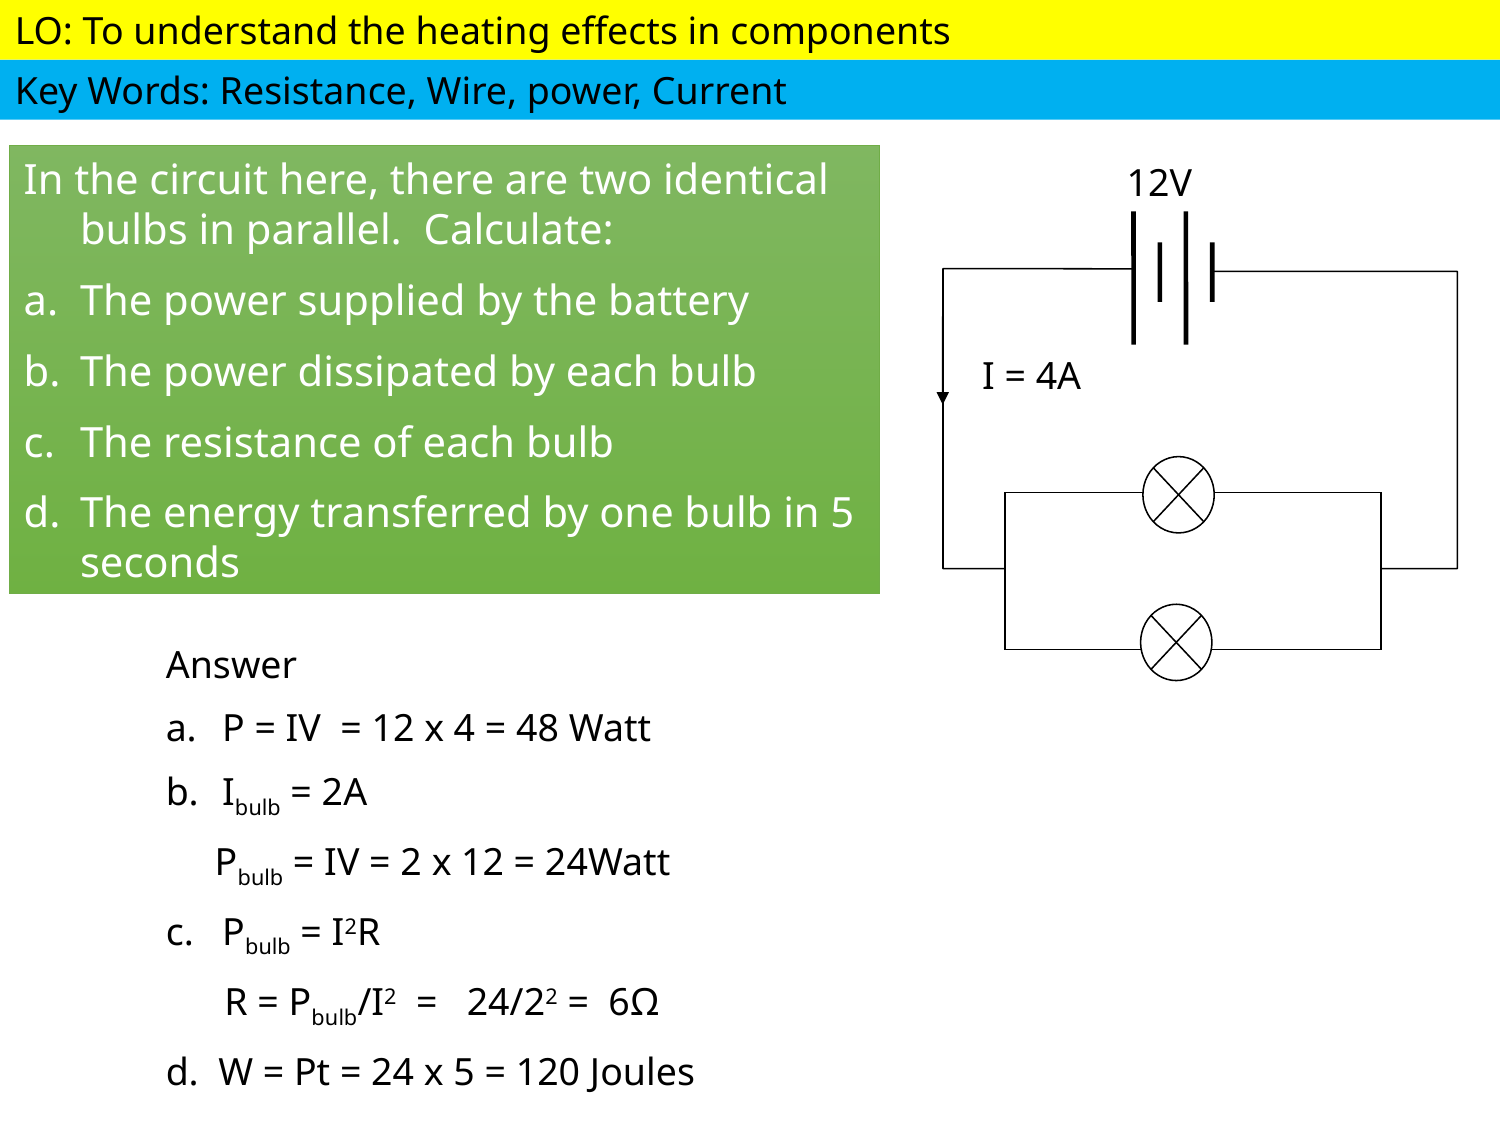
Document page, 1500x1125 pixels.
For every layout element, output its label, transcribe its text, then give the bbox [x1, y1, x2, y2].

text_box [1142, 456, 1215, 533]
text_box 12V [1111, 151, 1260, 212]
text_box [936, 316, 949, 405]
text_box Answer P = IV = 12 x 4 = 48 Watt Ibulb = 2A Pbulb = IV = 2 x 12 = 24Watt Pbulb = I2R R = Pbulb/I2 = 24/22 = 6Ω d. W = Pt = 24 x 5 = 120 Joules [151, 633, 928, 1101]
text_box [1004, 492, 1382, 650]
text_box [942, 268, 1458, 569]
text_box I = 4A [967, 345, 1115, 405]
text_box [1140, 604, 1212, 681]
text_box In the circuit here, there are two identical bulbs in parallel. Calculate: The power supplied by the battery The power dissipated by each bulb The resistance of each bulb The energy transferred by one bulb in 5 seconds [9, 145, 880, 594]
